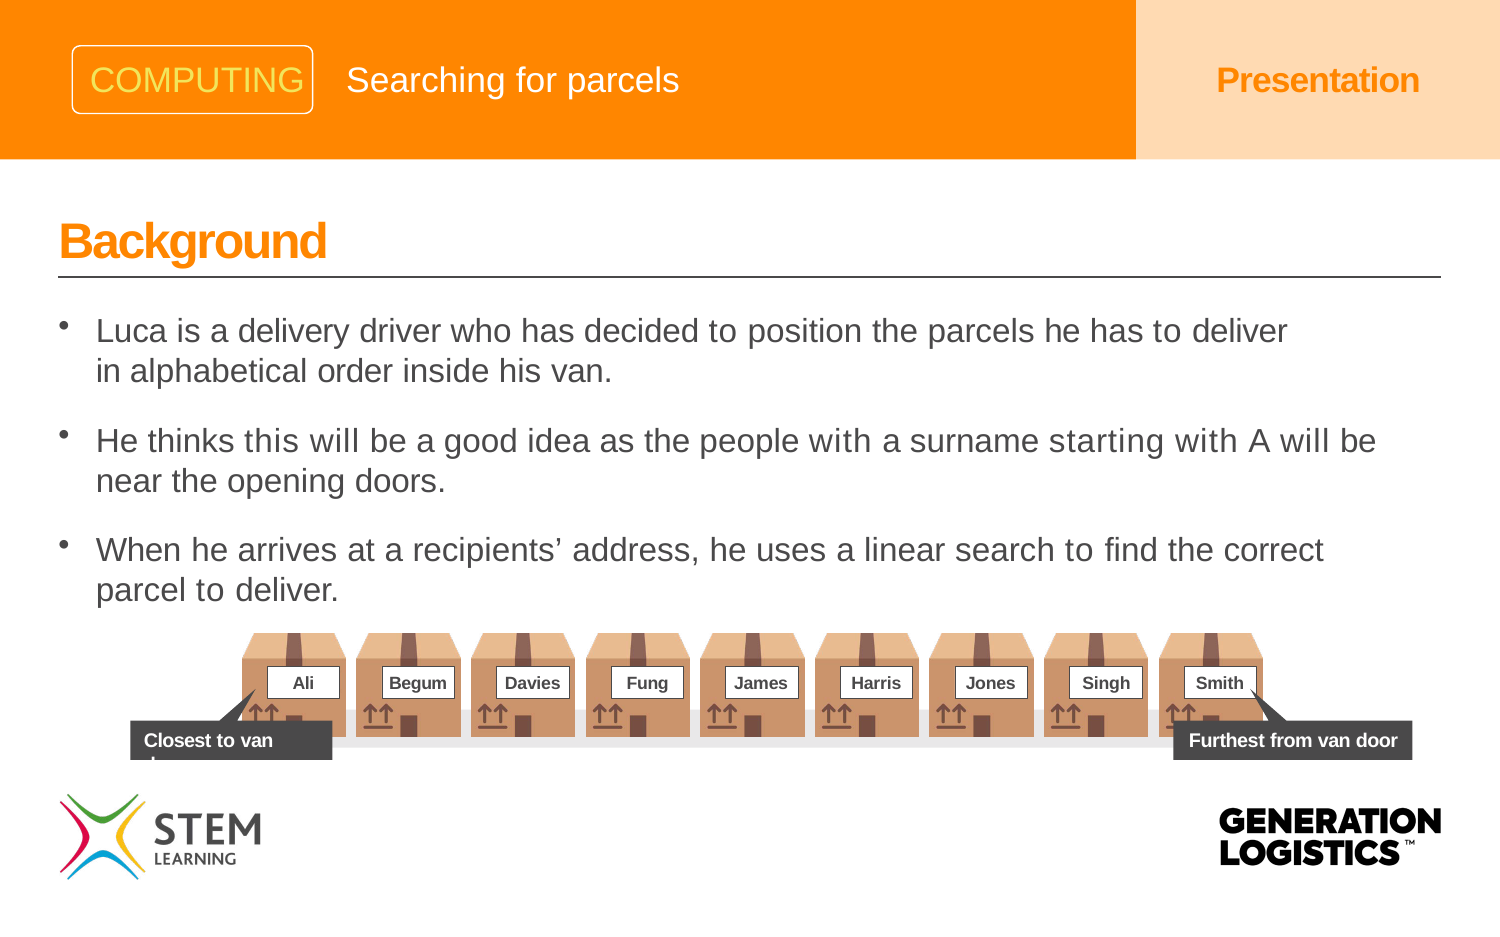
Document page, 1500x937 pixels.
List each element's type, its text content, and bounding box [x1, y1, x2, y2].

text_box [72, 45, 313, 114]
picture [1219, 807, 1441, 866]
text_box Background [56, 205, 331, 268]
text_box [130, 715, 225, 760]
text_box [230, 633, 1274, 748]
text_box Searching for parcels [344, 55, 687, 100]
list Luca is a delivery driver who has decided to position the parcels he has to deliver in alphabetical order inside his van. He thinks this will be a good idea as the people with a surname starting with A will be near the opening doors. When he arrives at a recipients’ address, he uses a linear search to find the correct parcel to deliver. [56, 307, 1385, 838]
text_box Furthest from van door [1275, 725, 1400, 752]
picture [59, 838, 261, 880]
title COMPUTING [73, 111, 312, 205]
text_box Closest to van door [141, 725, 321, 775]
text_box [321, 755, 333, 760]
text_box Presentation [1214, 55, 1423, 100]
text_box [1173, 712, 1413, 760]
